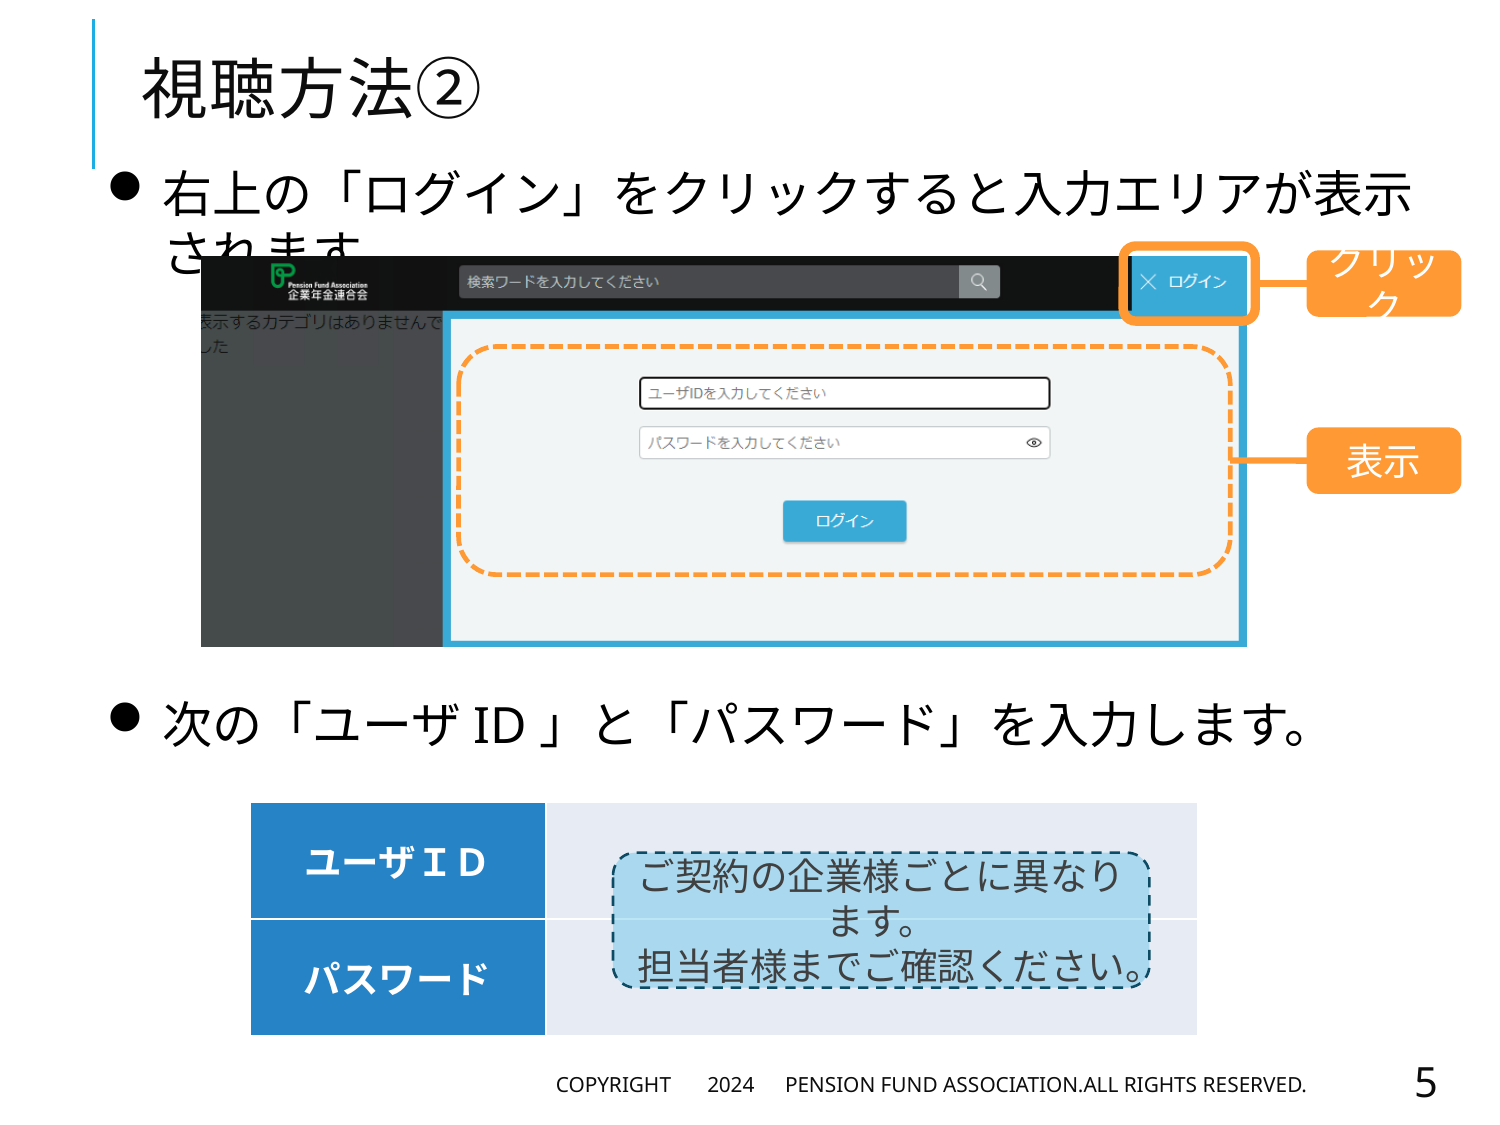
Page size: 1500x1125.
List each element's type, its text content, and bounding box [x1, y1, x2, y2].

title 視聴方法② [126, 18, 1322, 155]
text_box [1253, 289, 1257, 318]
picture [200, 256, 1247, 647]
table_cell パスワード [251, 920, 545, 1035]
slide_number 5 [1333, 1061, 1454, 1107]
table_cell [547, 920, 1197, 1035]
text_box 右上の「ログイン」をクリックすると入力エリアが表示されます。 [91, 155, 1475, 291]
text_box 次の「ユーザID」と「パスワード」を入力します。 [91, 686, 1475, 761]
text_box 表示 [1306, 427, 1462, 494]
footer Copyright 2024 Pension Fund Association.All Rights Reserved. [424, 1061, 1322, 1107]
table_header ユーザＩＤ [251, 803, 545, 918]
table_header [547, 803, 1197, 918]
text_box [1124, 244, 1257, 281]
text_box ご契約の企業様ごとに異なります。 担当者様までご確認ください。 [611, 851, 1151, 989]
text_box クリック [1306, 250, 1462, 317]
